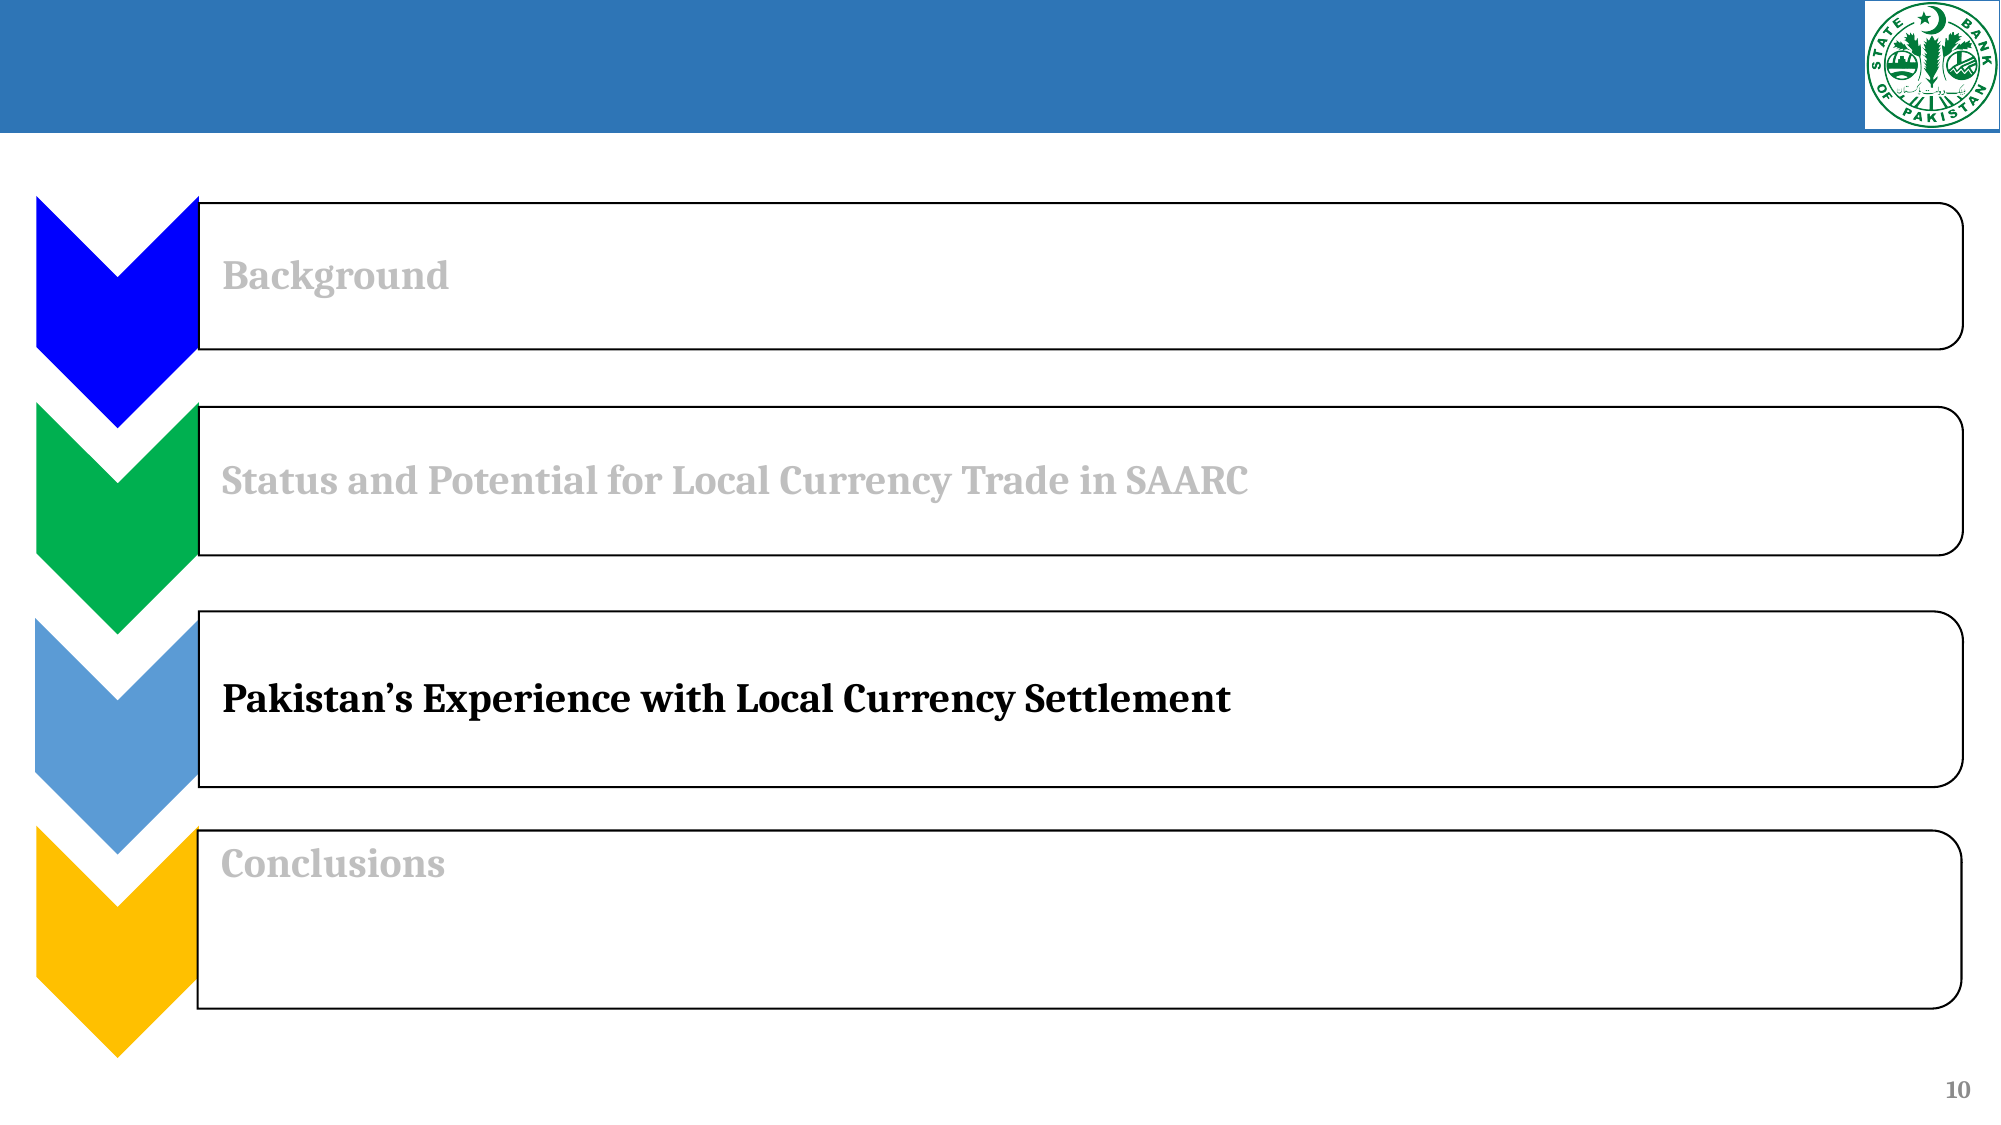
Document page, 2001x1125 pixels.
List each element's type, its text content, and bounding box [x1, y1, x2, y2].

picture [1865, 1, 1999, 129]
slide_number 10 [1536, 1058, 1986, 1118]
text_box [36, 171, 1963, 1059]
